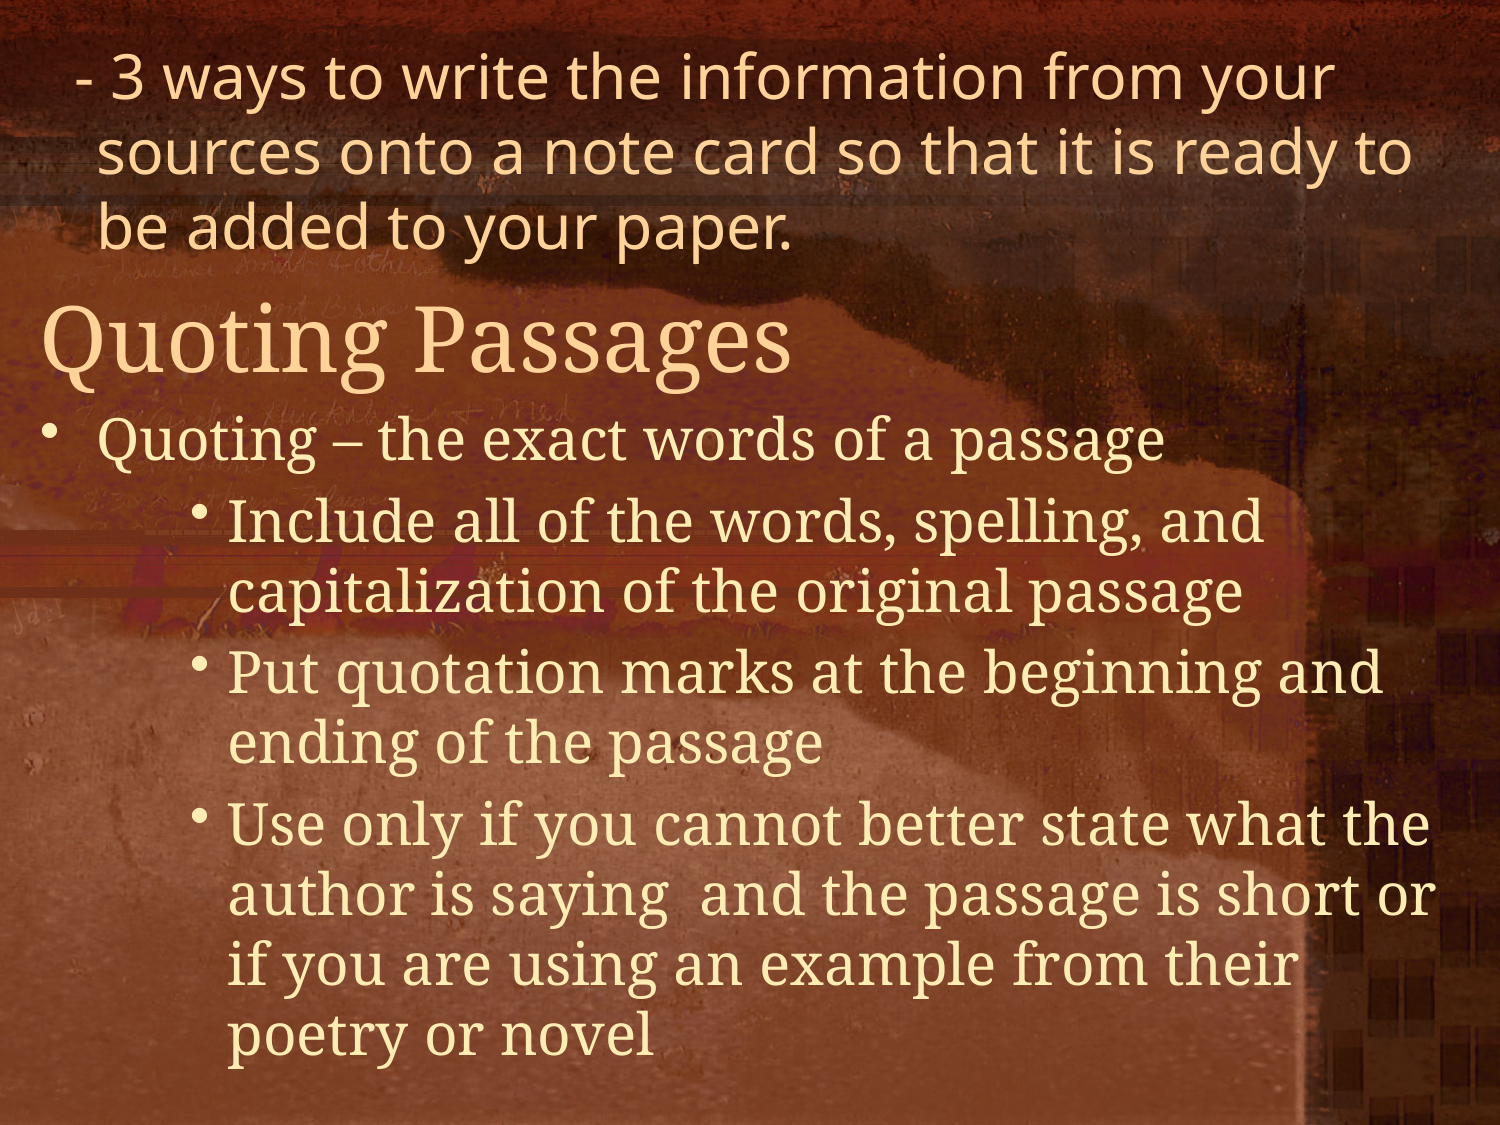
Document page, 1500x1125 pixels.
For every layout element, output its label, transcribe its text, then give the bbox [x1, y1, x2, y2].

picture [0, 0, 1500, 1125]
list - 3 ways to write the information from your sources onto a note card so that it is ready to be added to your paper. Quoting Passages Quoting – the exact words of a passage Include all of the words, spelling, and capitalization of the original passage Put quotation marks at the beginning and ending of the passage Use only if you cannot better state what the author is saying and the passage is short or if you are using an example from their poetry or novel [24, 24, 1463, 1101]
